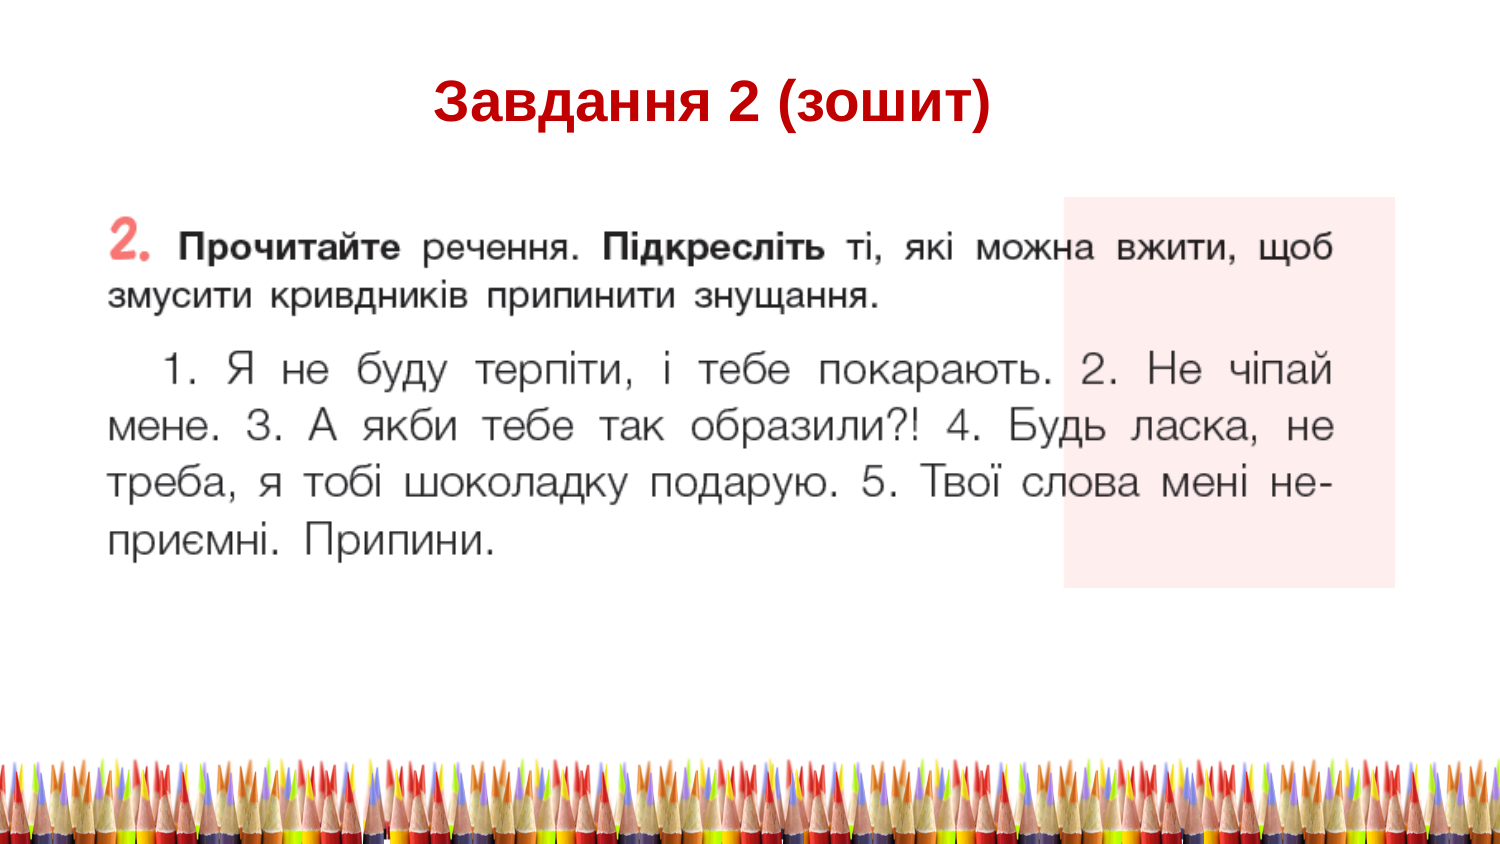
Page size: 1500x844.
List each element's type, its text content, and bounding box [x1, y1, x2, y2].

picture [0, 756, 1500, 844]
text_box Завдання 2 (зошит) [419, 55, 1046, 141]
picture [69, 197, 1395, 588]
